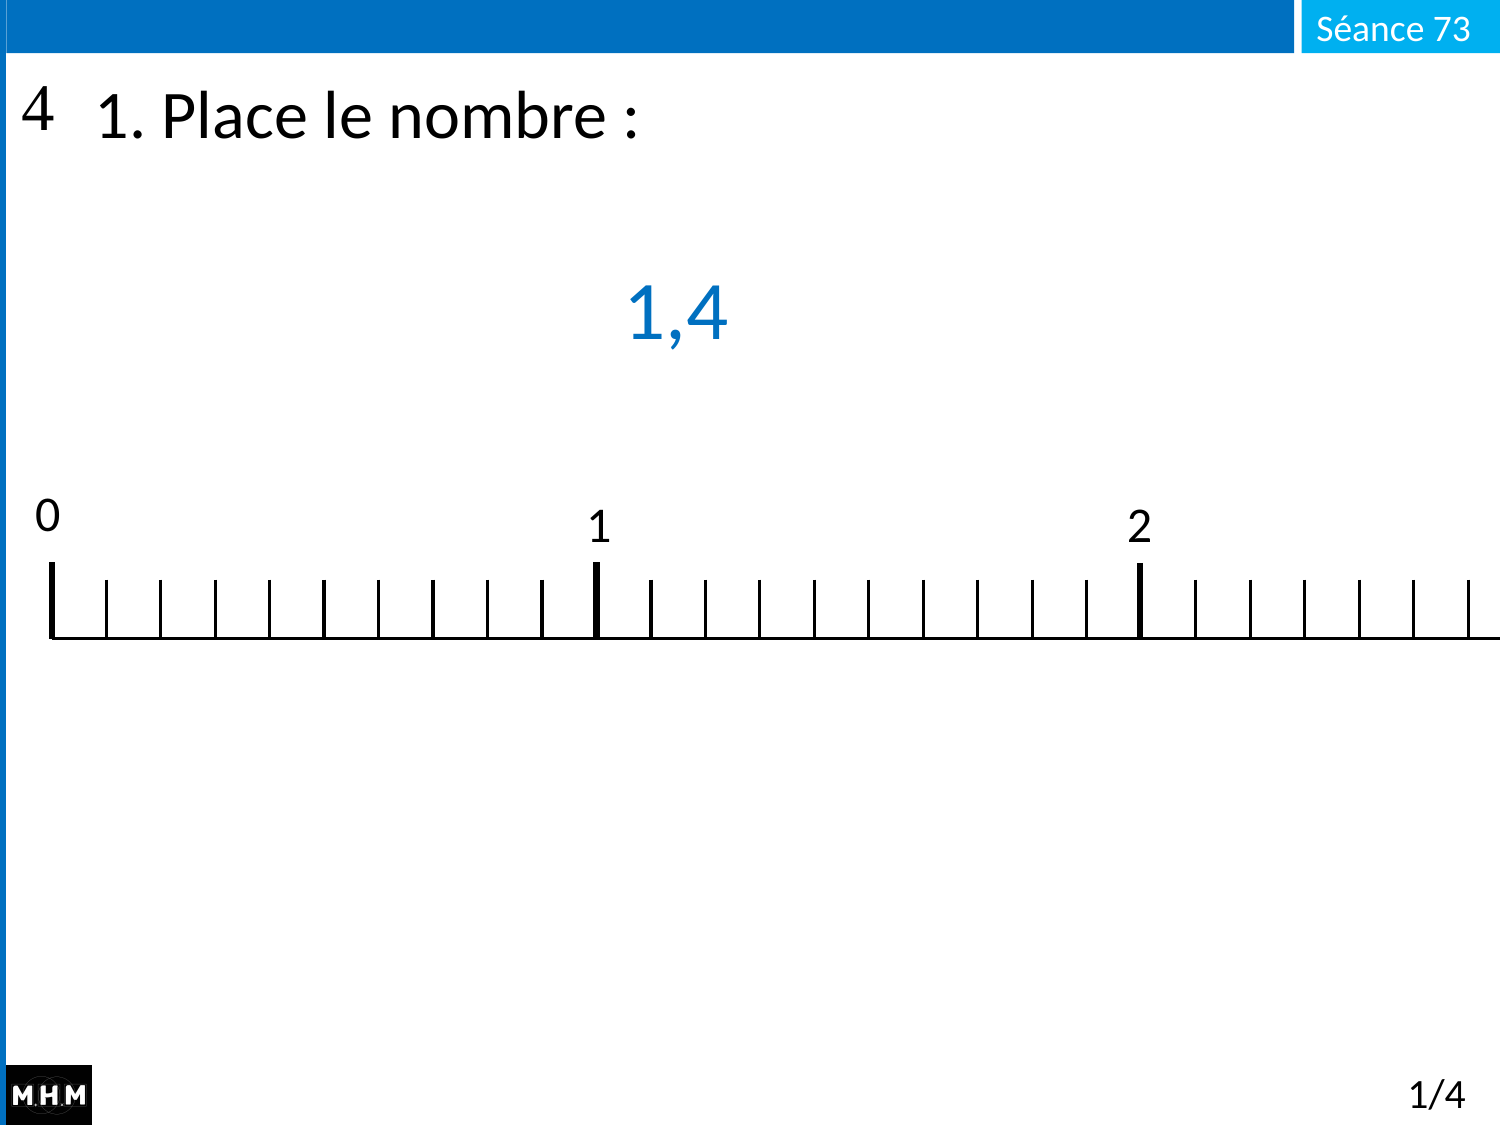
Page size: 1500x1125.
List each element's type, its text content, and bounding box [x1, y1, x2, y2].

list 1/4 [1373, 1064, 1500, 1125]
title 1. Place le nombre : [79, 71, 1374, 161]
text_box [20, 474, 1500, 640]
picture [6, 1065, 92, 1125]
text_box 1,4 [608, 249, 815, 364]
